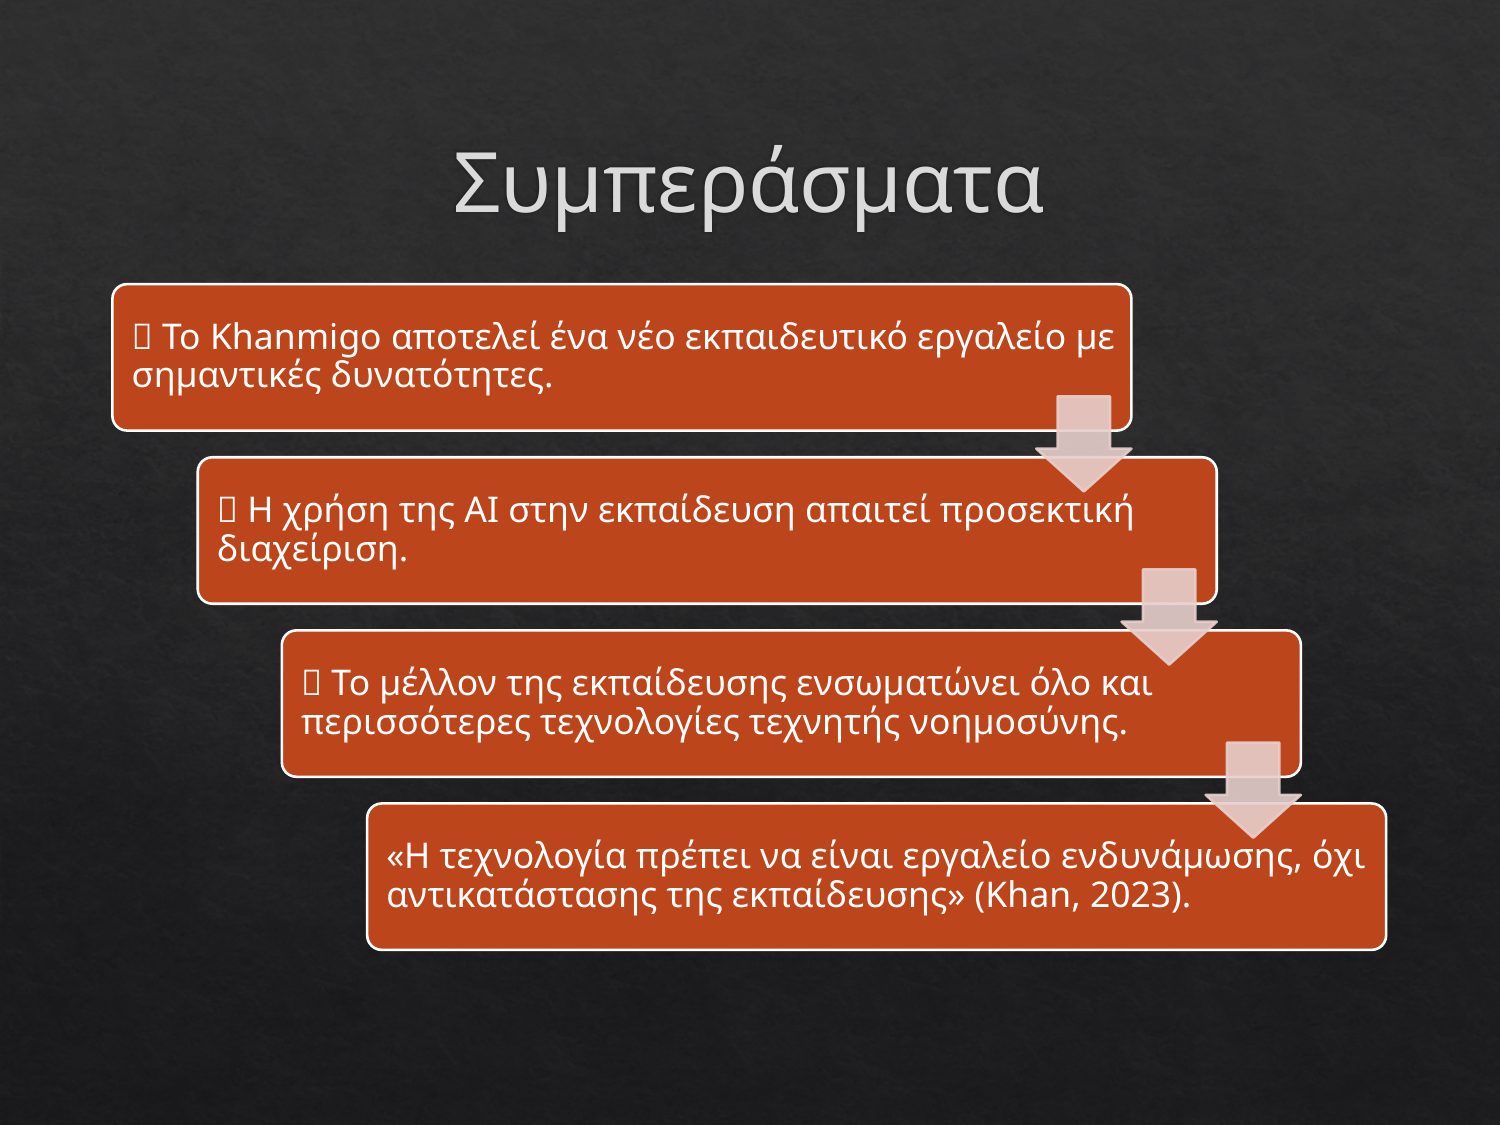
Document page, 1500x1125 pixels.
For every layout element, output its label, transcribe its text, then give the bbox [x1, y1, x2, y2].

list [112, 283, 1387, 951]
title Συμπεράσματα [112, 99, 1387, 260]
